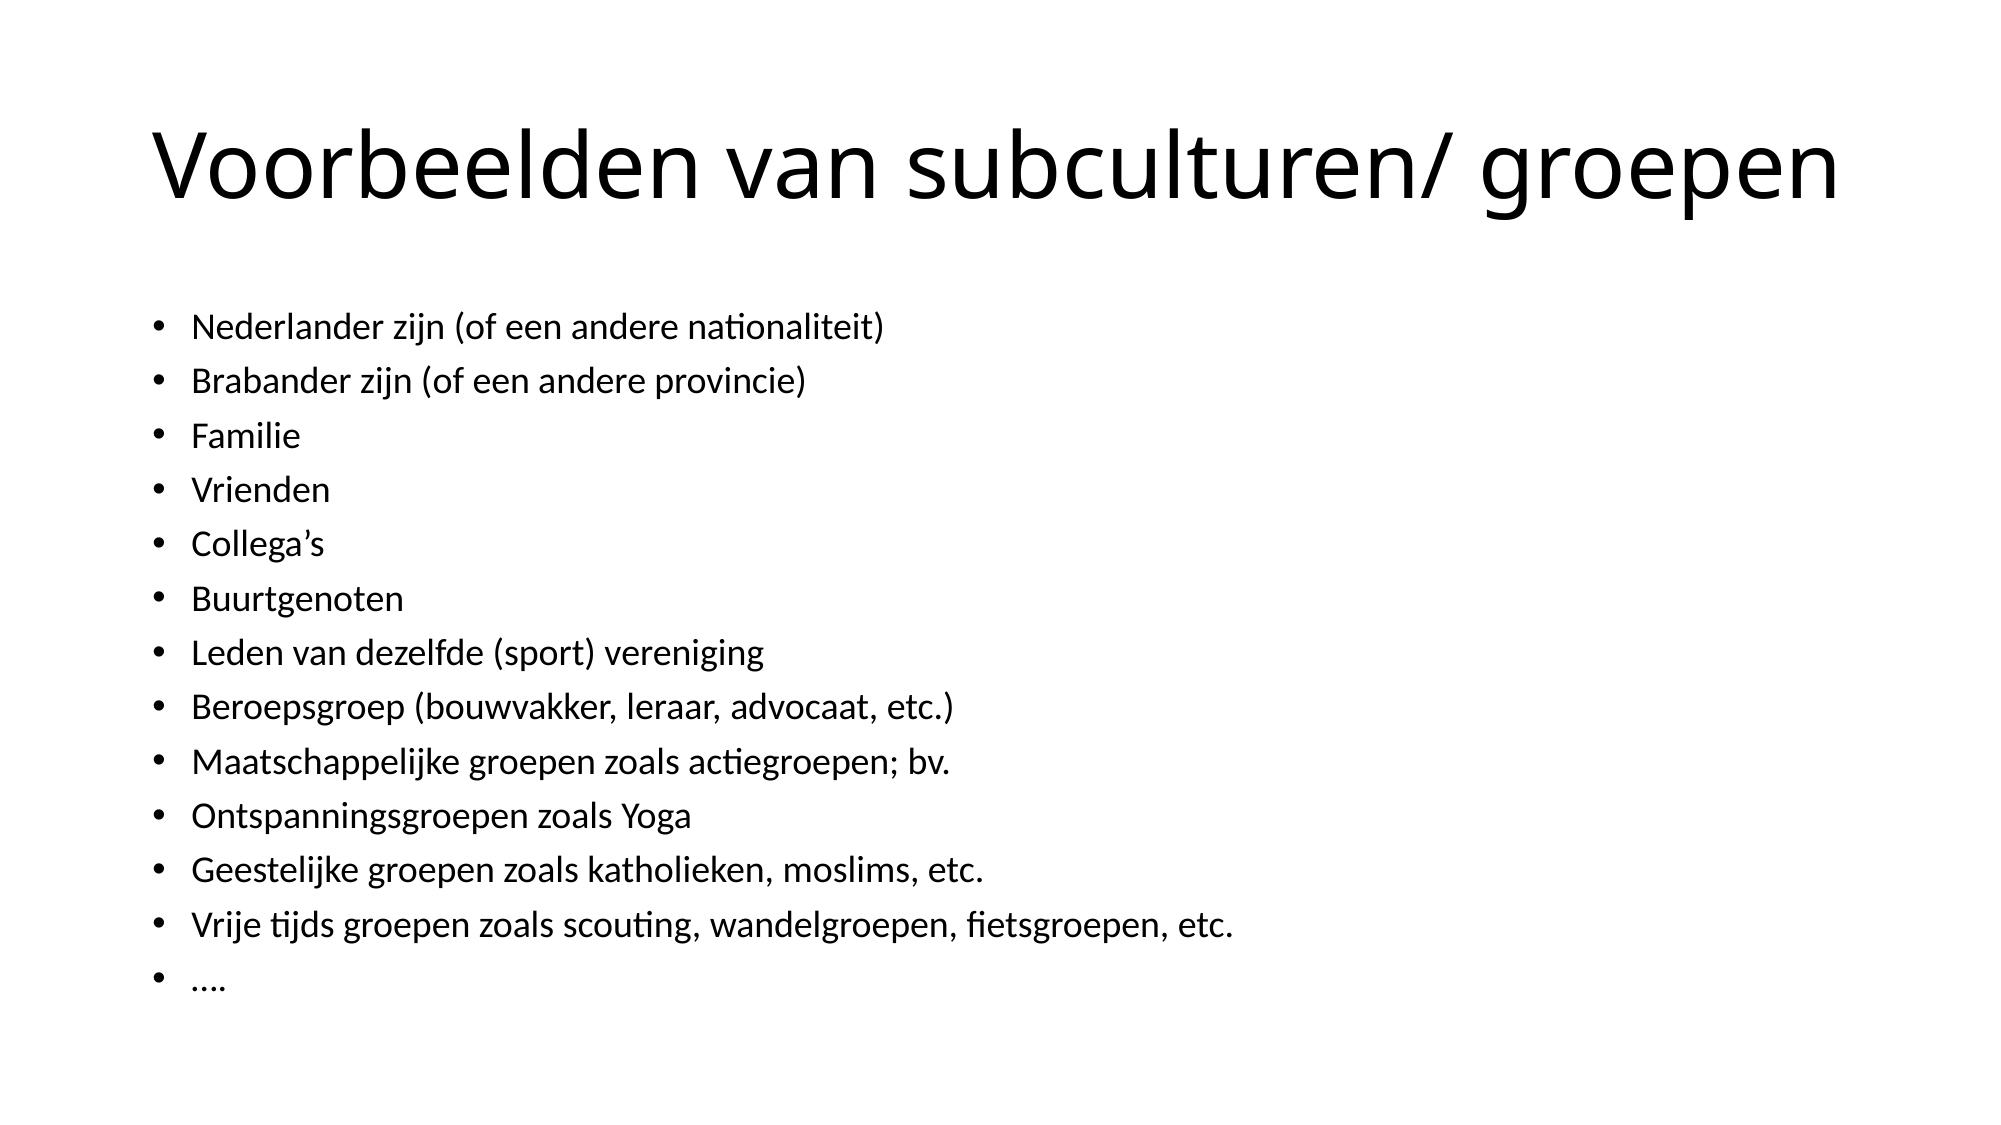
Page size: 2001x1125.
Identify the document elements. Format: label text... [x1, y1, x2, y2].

list Nederlander zijn (of een andere nationaliteit) Brabander zijn (of een andere provincie) Familie Vrienden Collega’s Buurtgenoten Leden van dezelfde (sport) vereniging Beroepsgroep (bouwvakker, leraar, advocaat, etc.) Maatschappelijke groepen zoals actiegroepen; bv. Ontspanningsgroepen zoals Yoga Geestelijke groepen zoals katholieken, moslims, etc. Vrije tijds groepen zoals scouting, wandelgroepen, fietsgroepen, etc. …. [137, 299, 1863, 1014]
title Voorbeelden van subculturen/ groepen [137, 59, 1863, 278]
